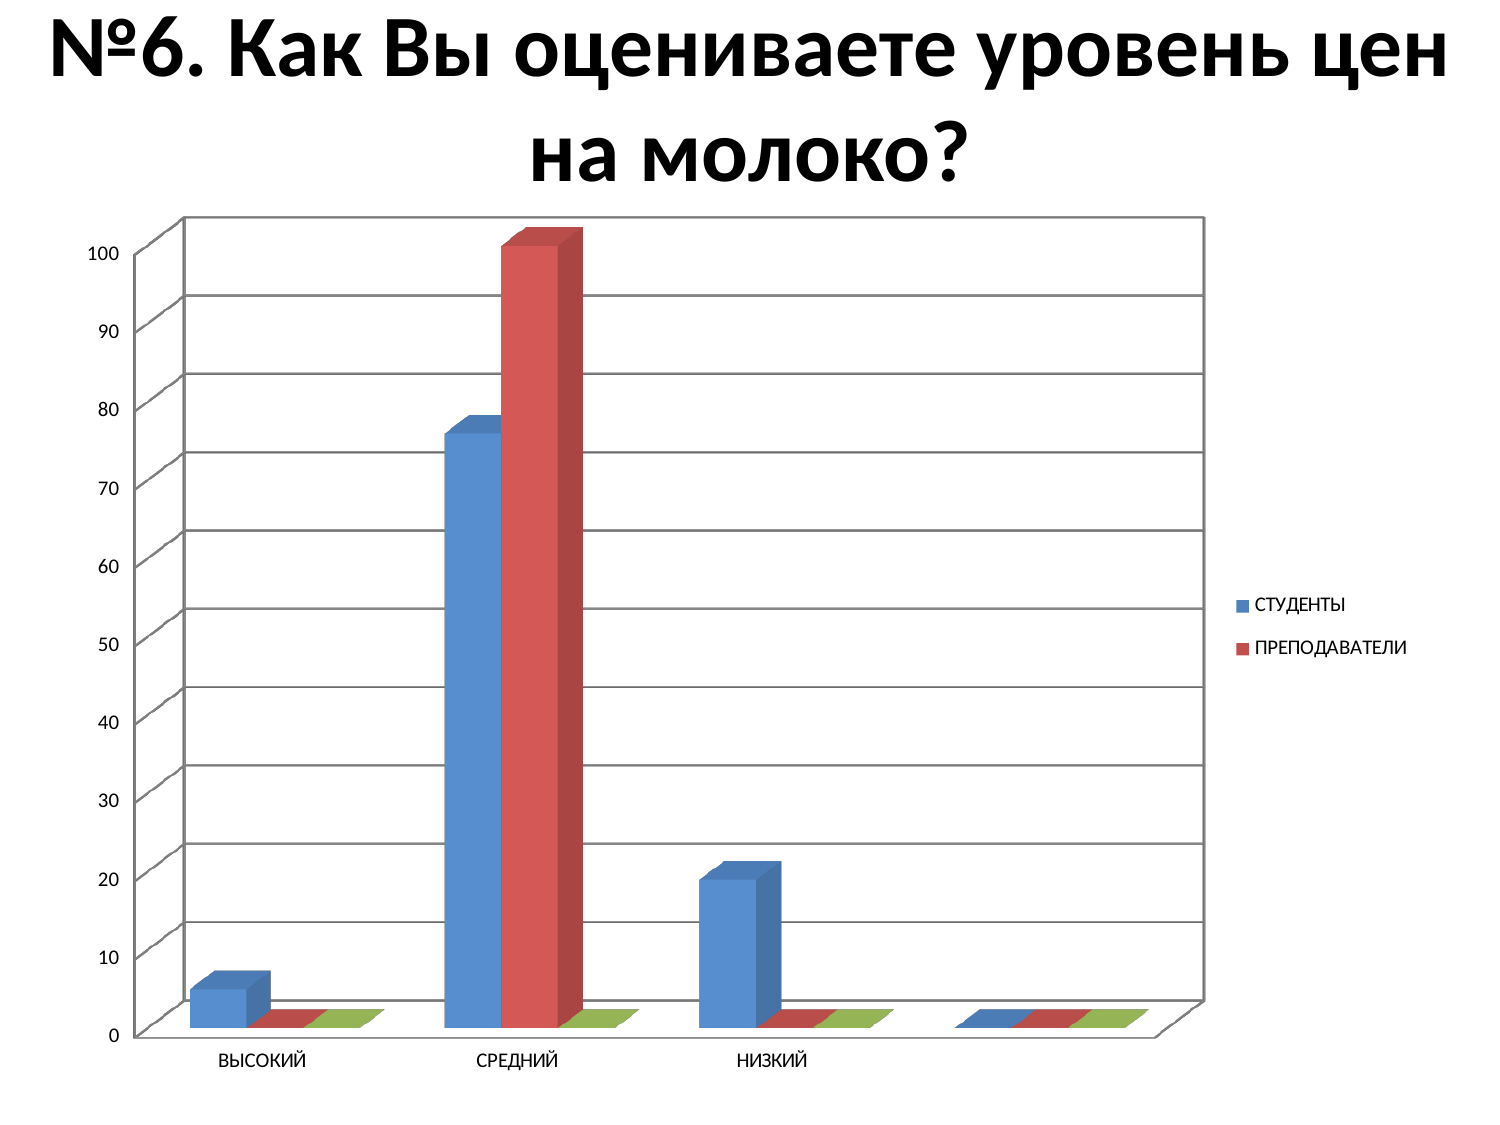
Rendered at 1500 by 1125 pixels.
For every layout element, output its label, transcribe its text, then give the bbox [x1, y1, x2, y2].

chart [58, 198, 1430, 1091]
title №6. Как Вы оцениваете уровень цен на молоко? [0, 0, 1500, 188]
